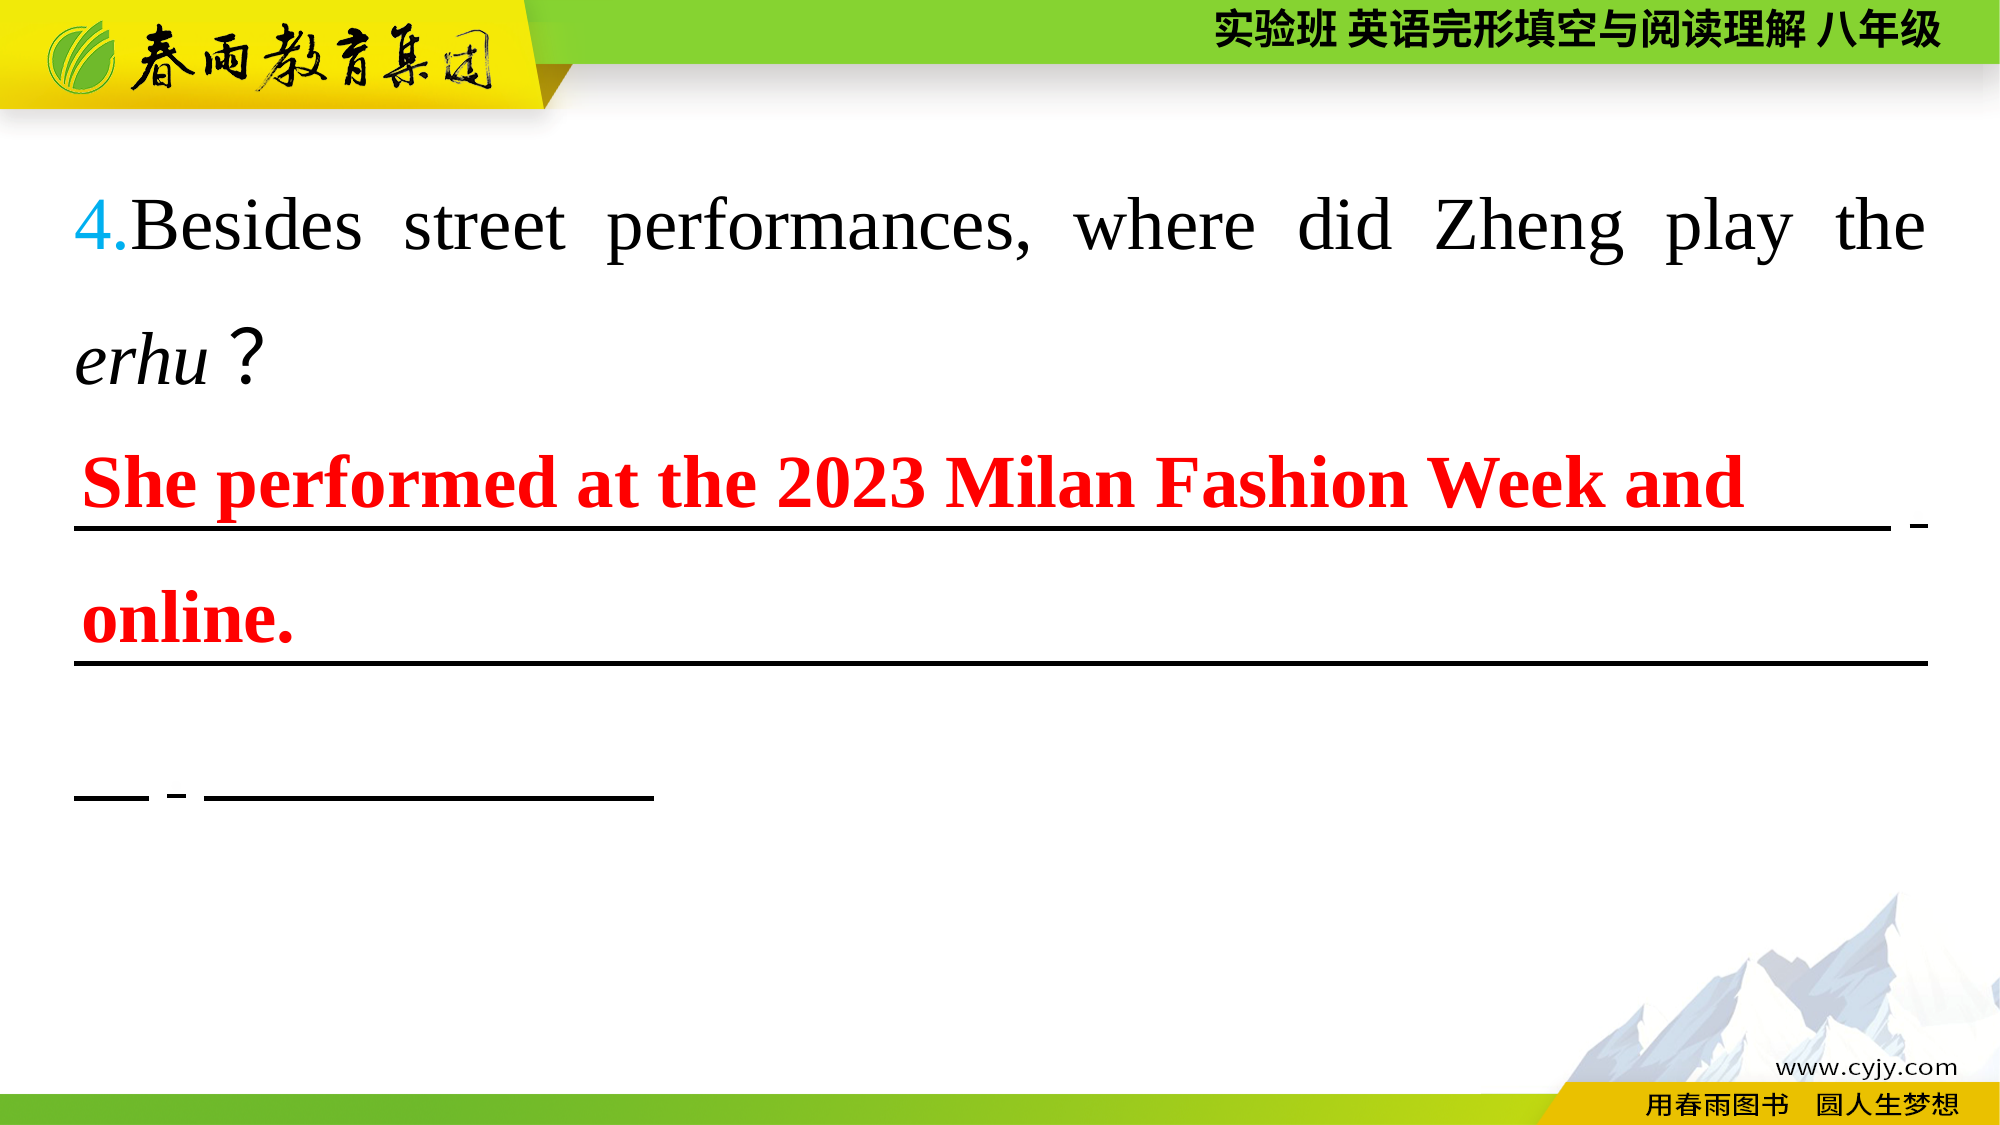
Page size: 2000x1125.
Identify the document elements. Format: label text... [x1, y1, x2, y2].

picture [0, 0, 2000, 1125]
text_box She performed at the 2023 Milan Fashion Week and online. [66, 380, 1922, 665]
list 4.Besides street performances, where did Zheng play the erhu？ . . [59, 122, 1944, 683]
